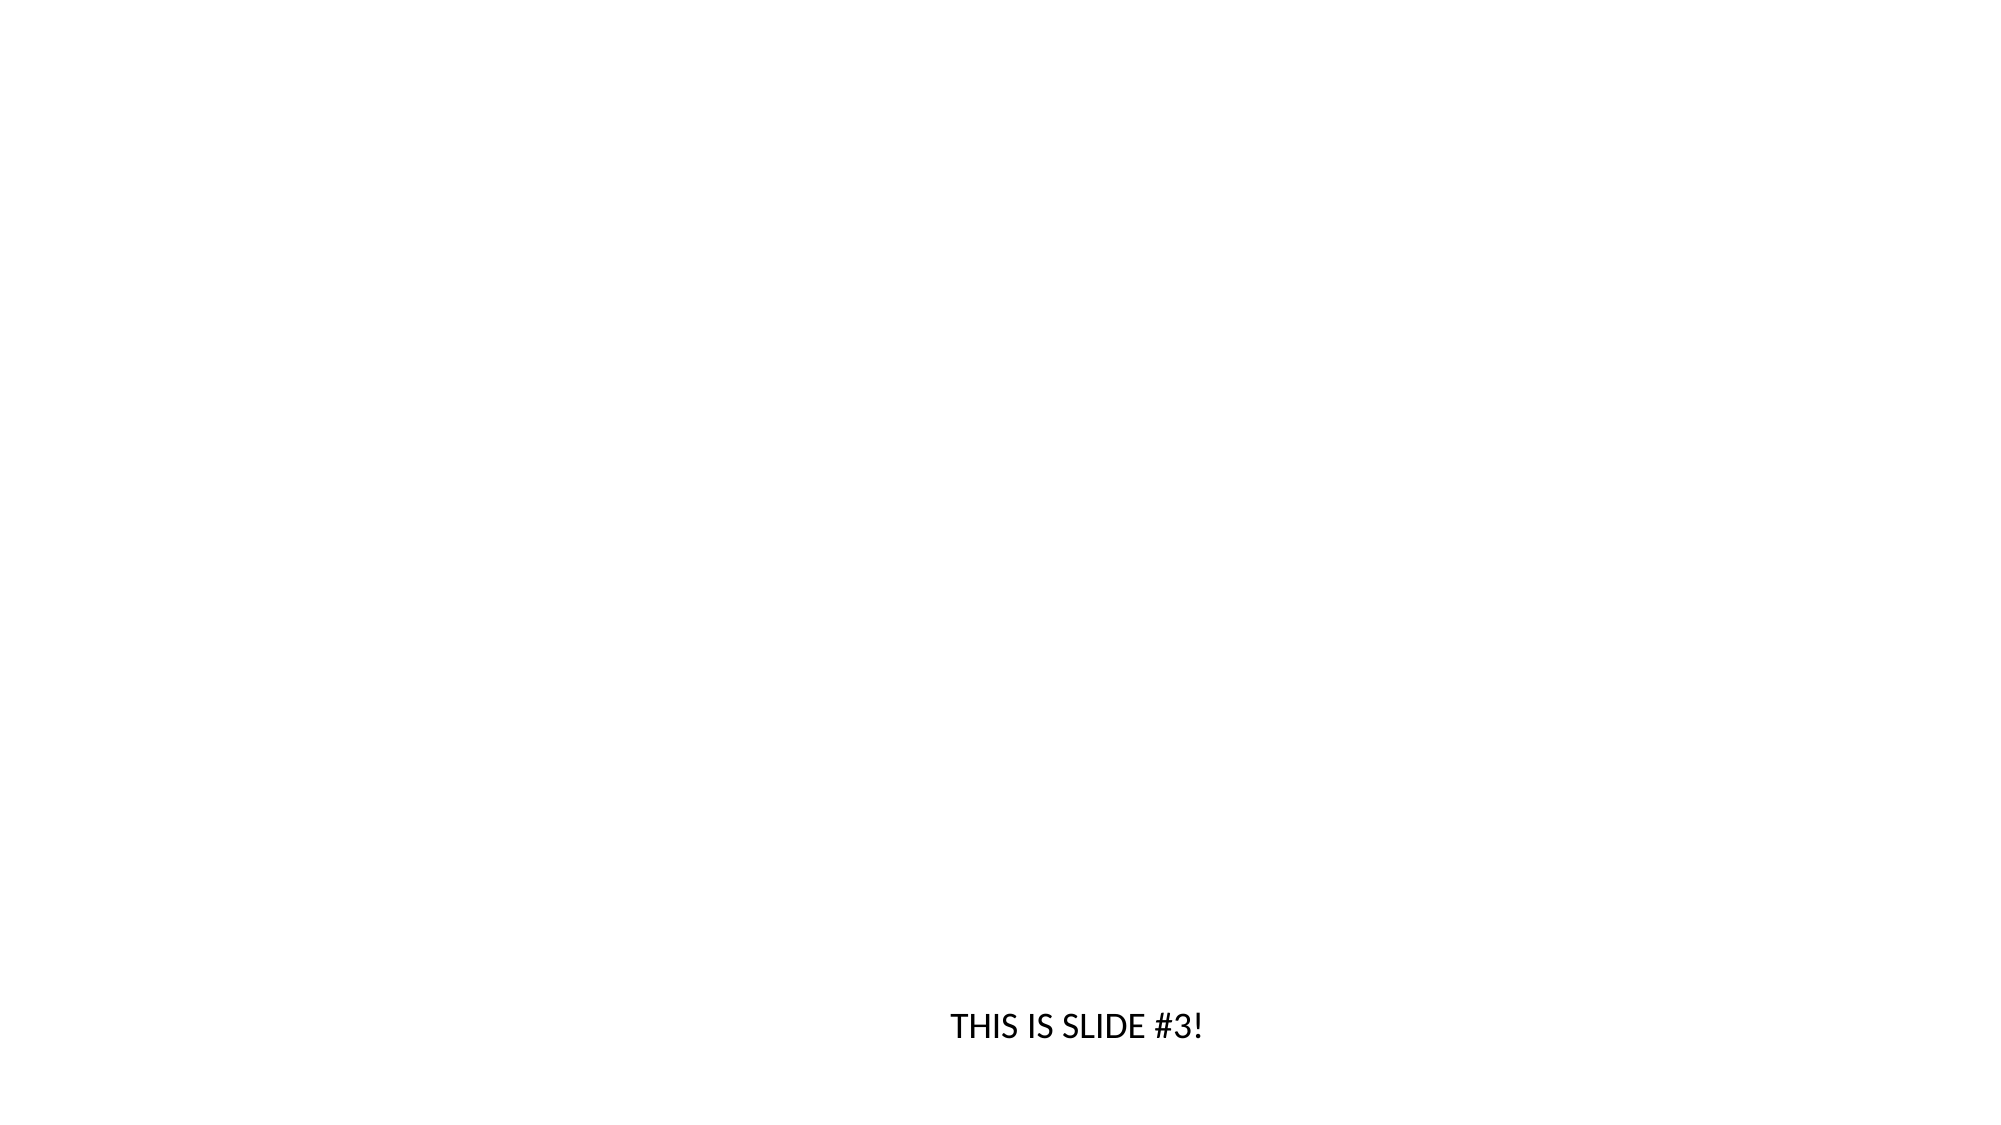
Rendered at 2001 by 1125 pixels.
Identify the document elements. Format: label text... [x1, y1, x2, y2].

text_box THIS IS SLIDE #3! [935, 993, 1887, 1054]
